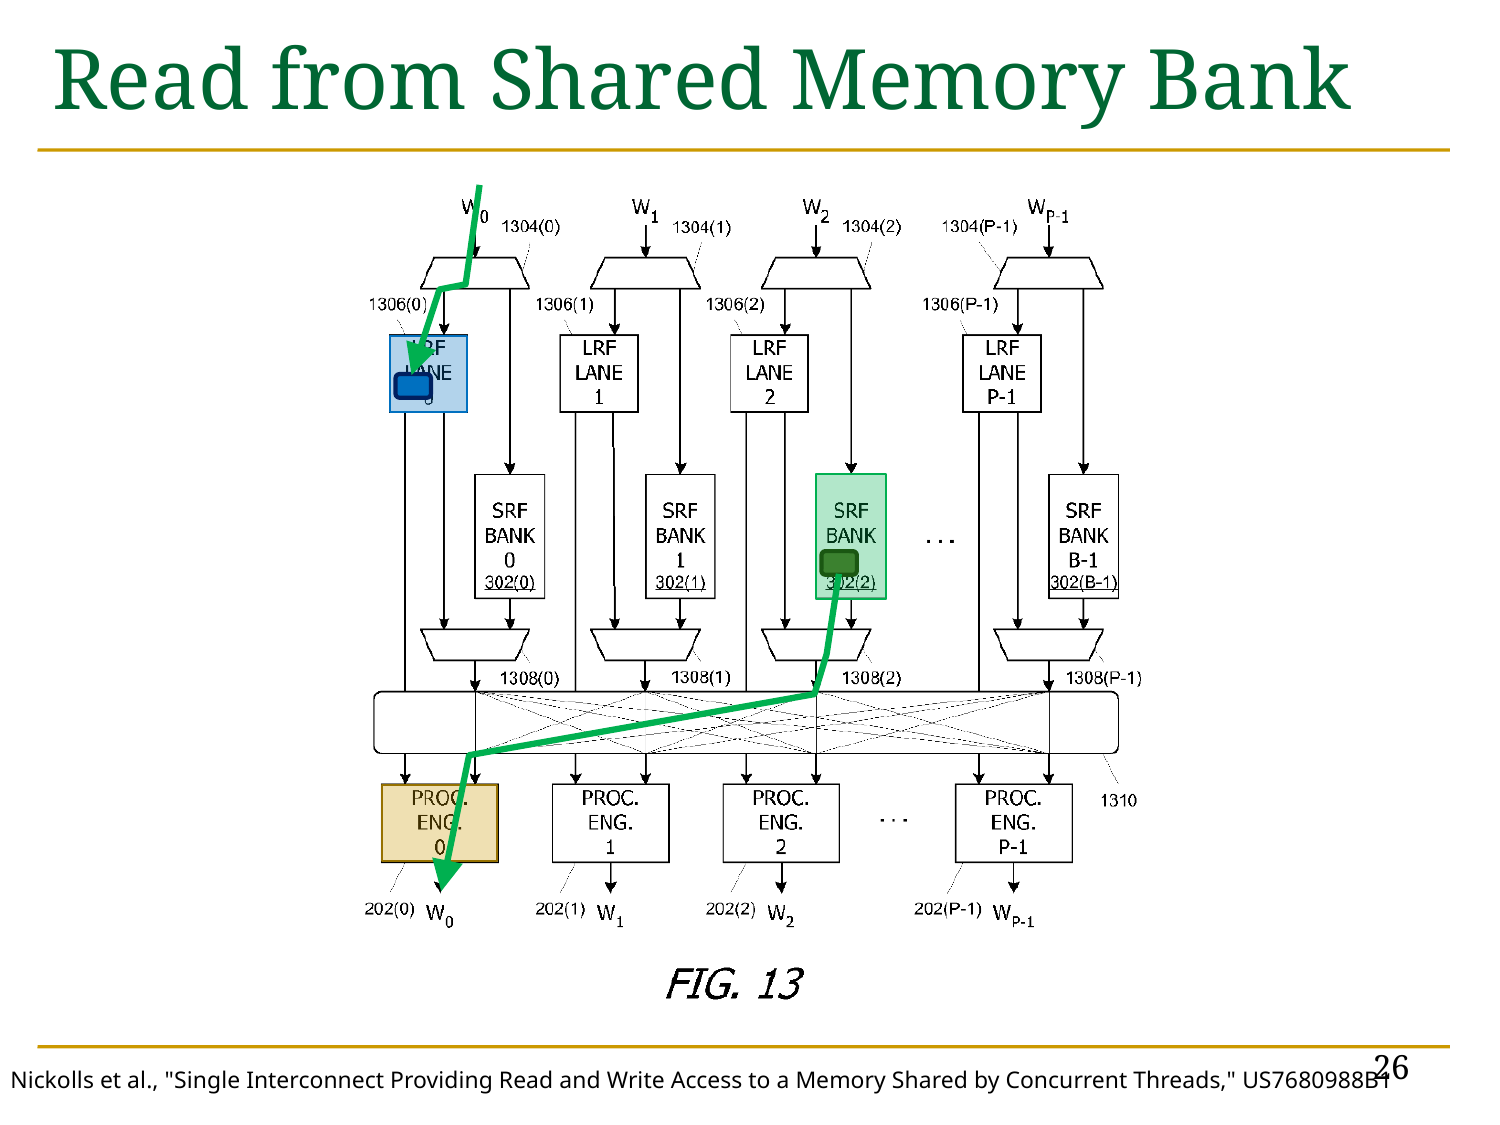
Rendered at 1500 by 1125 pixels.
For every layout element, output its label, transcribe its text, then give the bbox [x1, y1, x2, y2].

title Read from Shared Memory Bank [37, 2, 1388, 150]
text_box Nickolls et al., "Single Interconnect Providing Read and Write Access to a Memory Shared by Concurrent Threads," US7680988B1 [0, 1058, 1410, 1101]
picture [336, 172, 1164, 1015]
slide_number 26 [1074, 1023, 1426, 1100]
